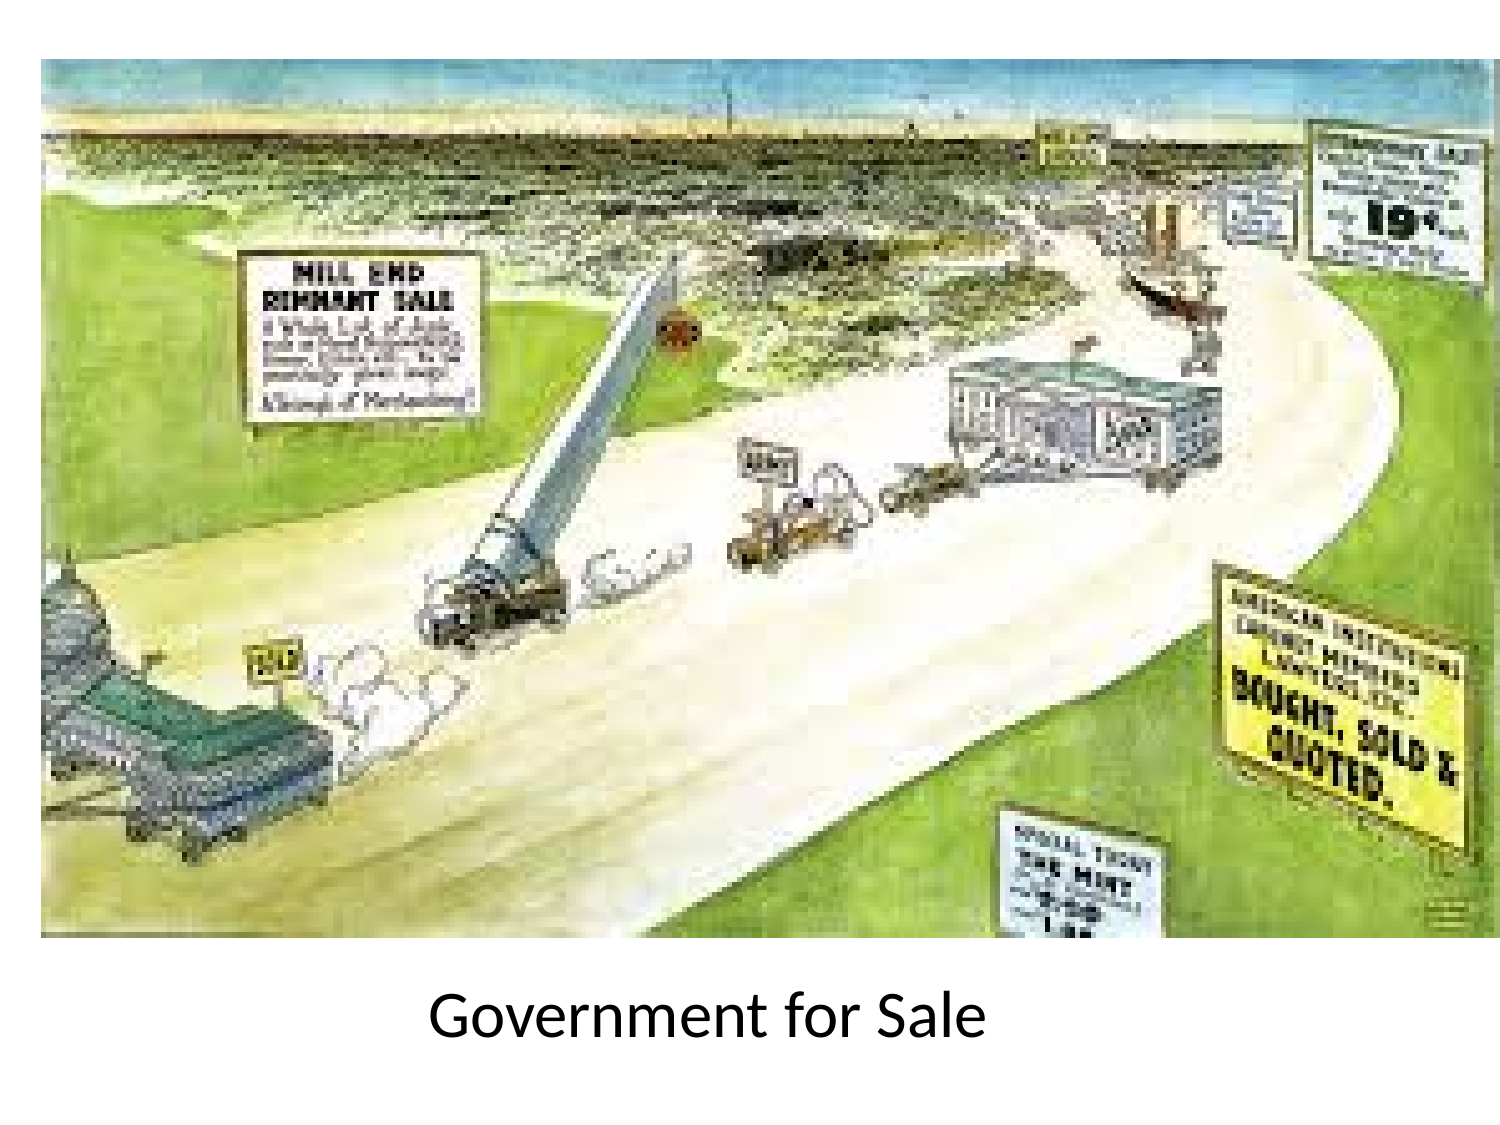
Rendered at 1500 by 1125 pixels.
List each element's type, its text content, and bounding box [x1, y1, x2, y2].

picture [41, 59, 1500, 938]
text_box Government for Sale [413, 963, 1004, 1059]
